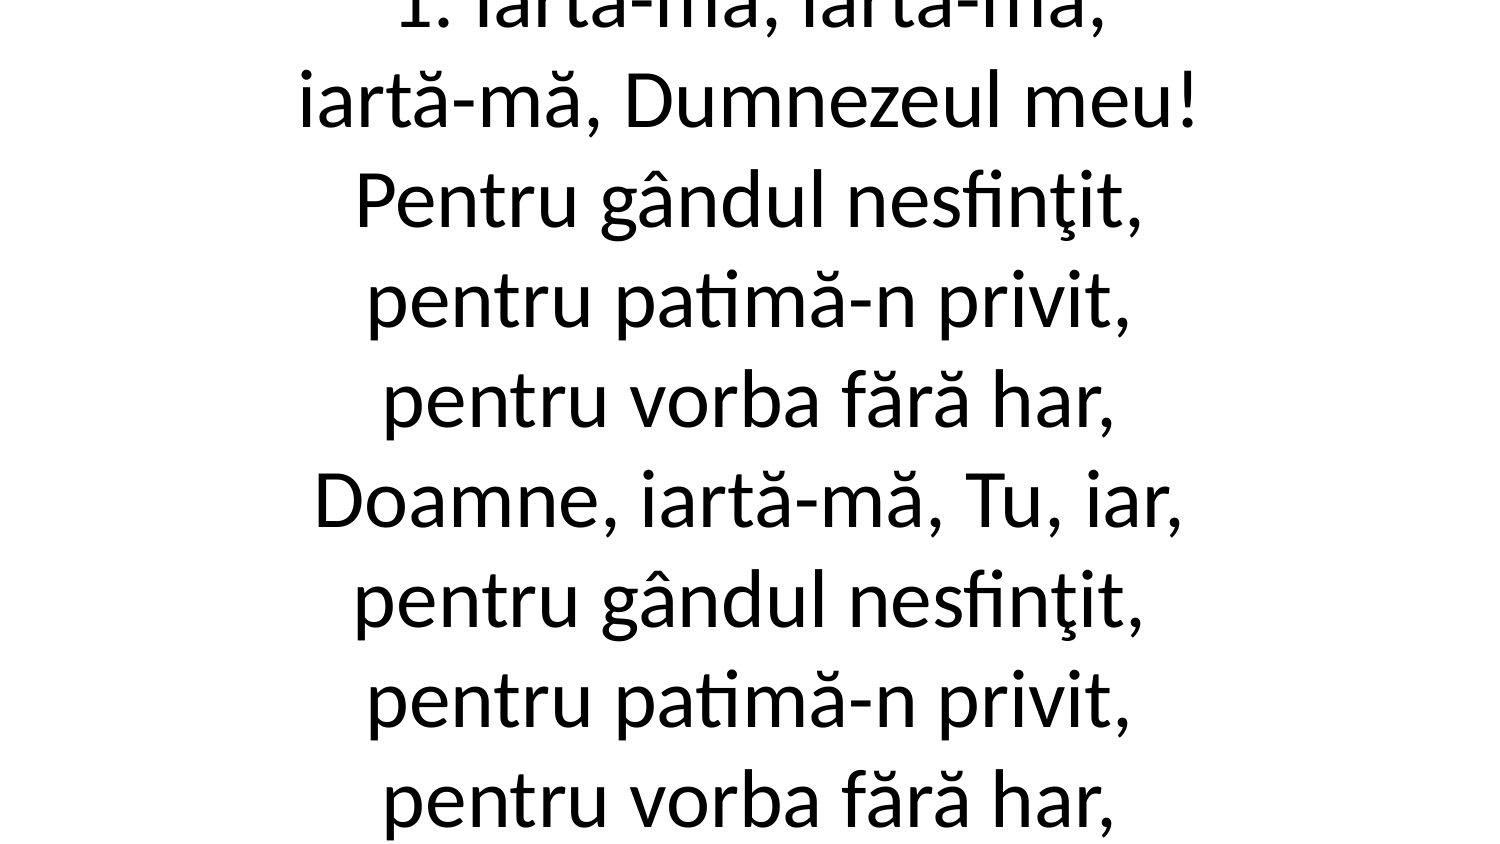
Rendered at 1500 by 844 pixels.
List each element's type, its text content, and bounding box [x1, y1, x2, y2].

text_box 1. Iartă-mă, iartă-mă, iartă-mă, Dumnezeul meu! Pentru gândul nesfinţit, pentru patimă-n privit, pentru vorba fără har, Doamne, iartă-mă, Tu, iar, pentru gândul nesfinţit, pentru patimă-n privit, pentru vorba fără har, Doamne, iartă-mă, Tu, iar! [282, 0, 1218, 844]
